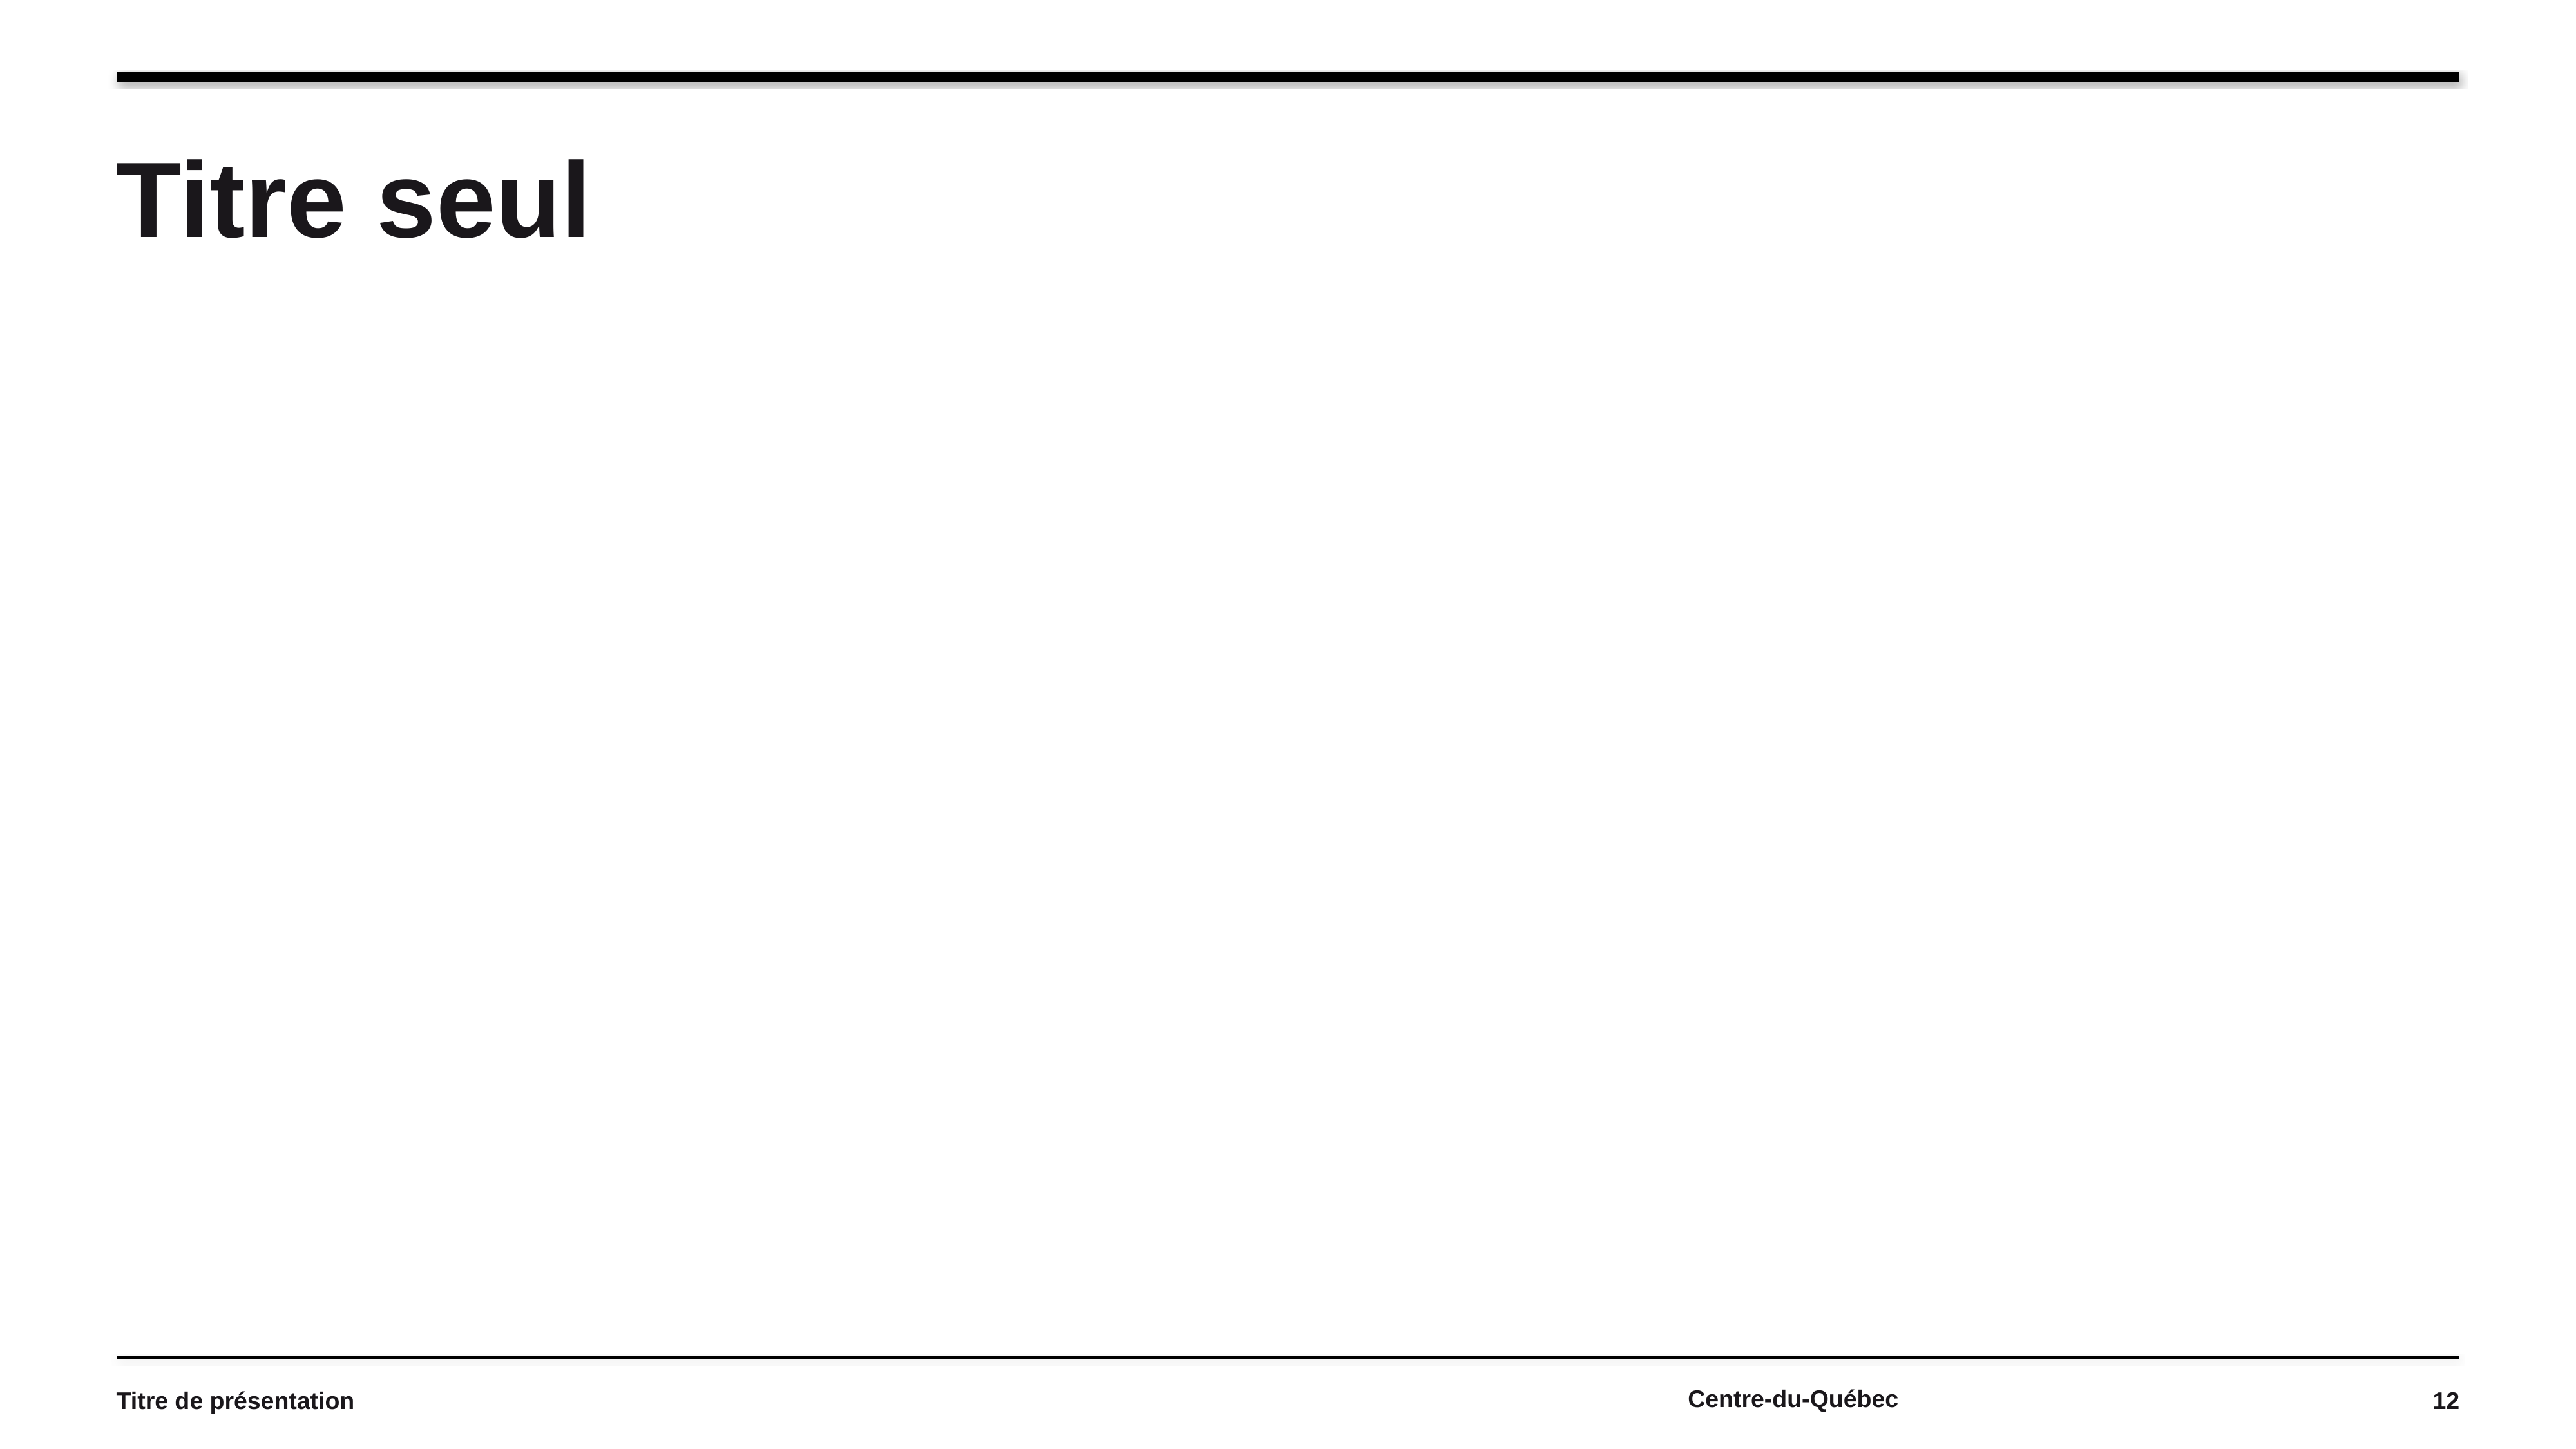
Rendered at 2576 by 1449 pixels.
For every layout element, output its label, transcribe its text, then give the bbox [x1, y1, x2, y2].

footer Titre de présentation [116, 1383, 1566, 1416]
title Titre seul [116, 130, 2460, 283]
slide_number 12 [2394, 1383, 2460, 1416]
